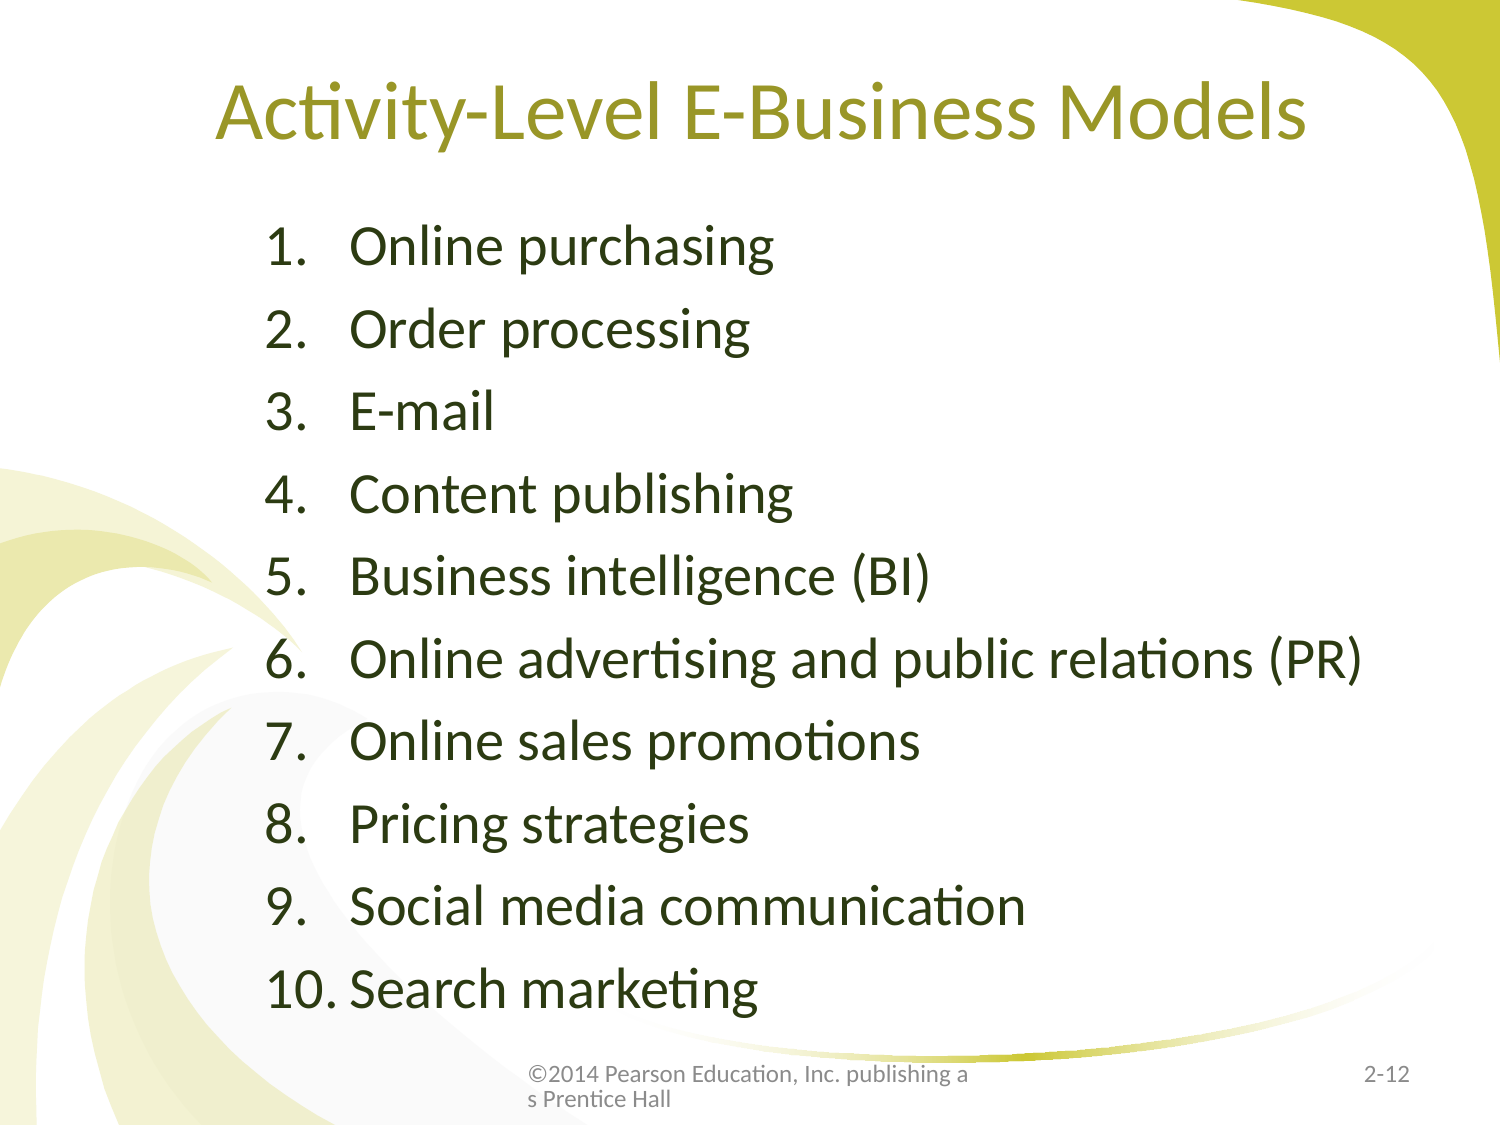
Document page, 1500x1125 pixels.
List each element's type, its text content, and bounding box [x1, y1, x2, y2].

footer ©2014 Pearson Education, Inc. publishing as Prentice Hall [512, 1042, 988, 1103]
list Online purchasing Order processing E-mail Content publishing Business intelligence (BI) Online advertising and public relations (PR) Online sales promotions Pricing strategies Social media communication Search marketing [249, 200, 1438, 1038]
title Activity-Level E-Business Models [200, 37, 1438, 175]
slide_number 2-12 [1074, 1042, 1425, 1103]
